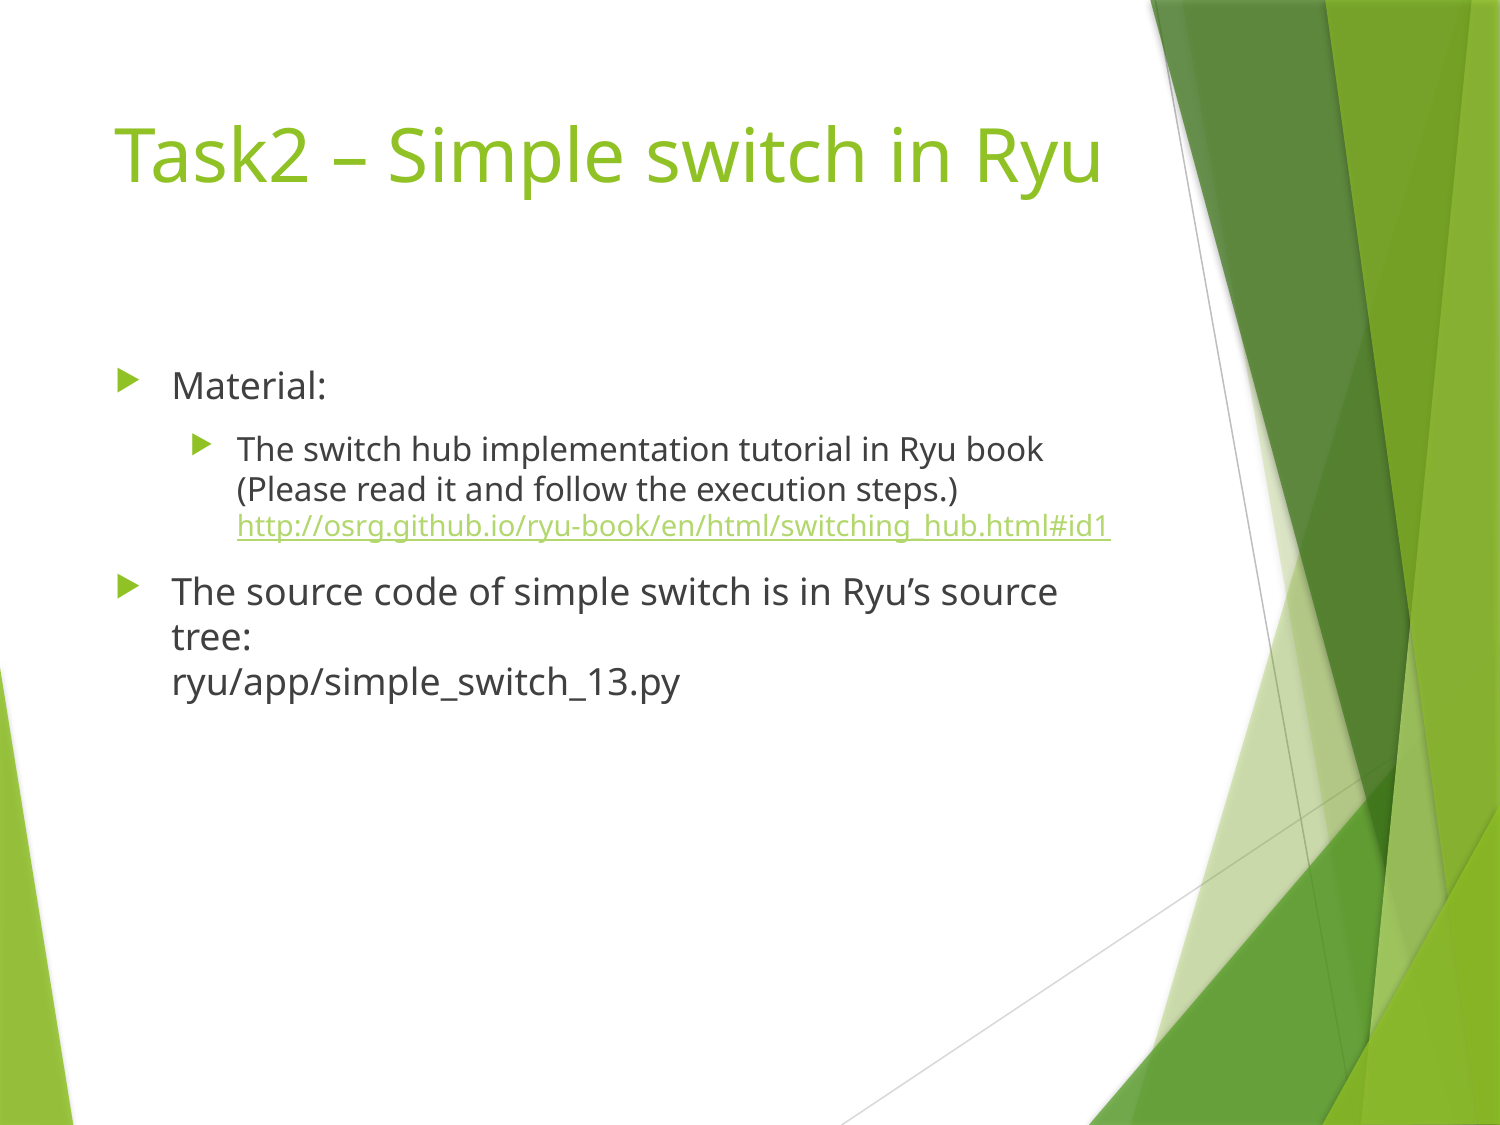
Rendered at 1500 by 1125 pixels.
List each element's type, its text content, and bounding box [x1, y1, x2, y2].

list Material: The switch hub implementation tutorial in Ryu book (Please read it and follow the execution steps.) http://osrg.github.io/ryu-book/en/html/switching_hub.html#id1 The source code of simple switch is in Ryu’s source tree: ryu/app/simple_switch_13.py [99, 354, 1142, 992]
title Task2 – Simple switch in Ryu [99, 99, 1142, 317]
